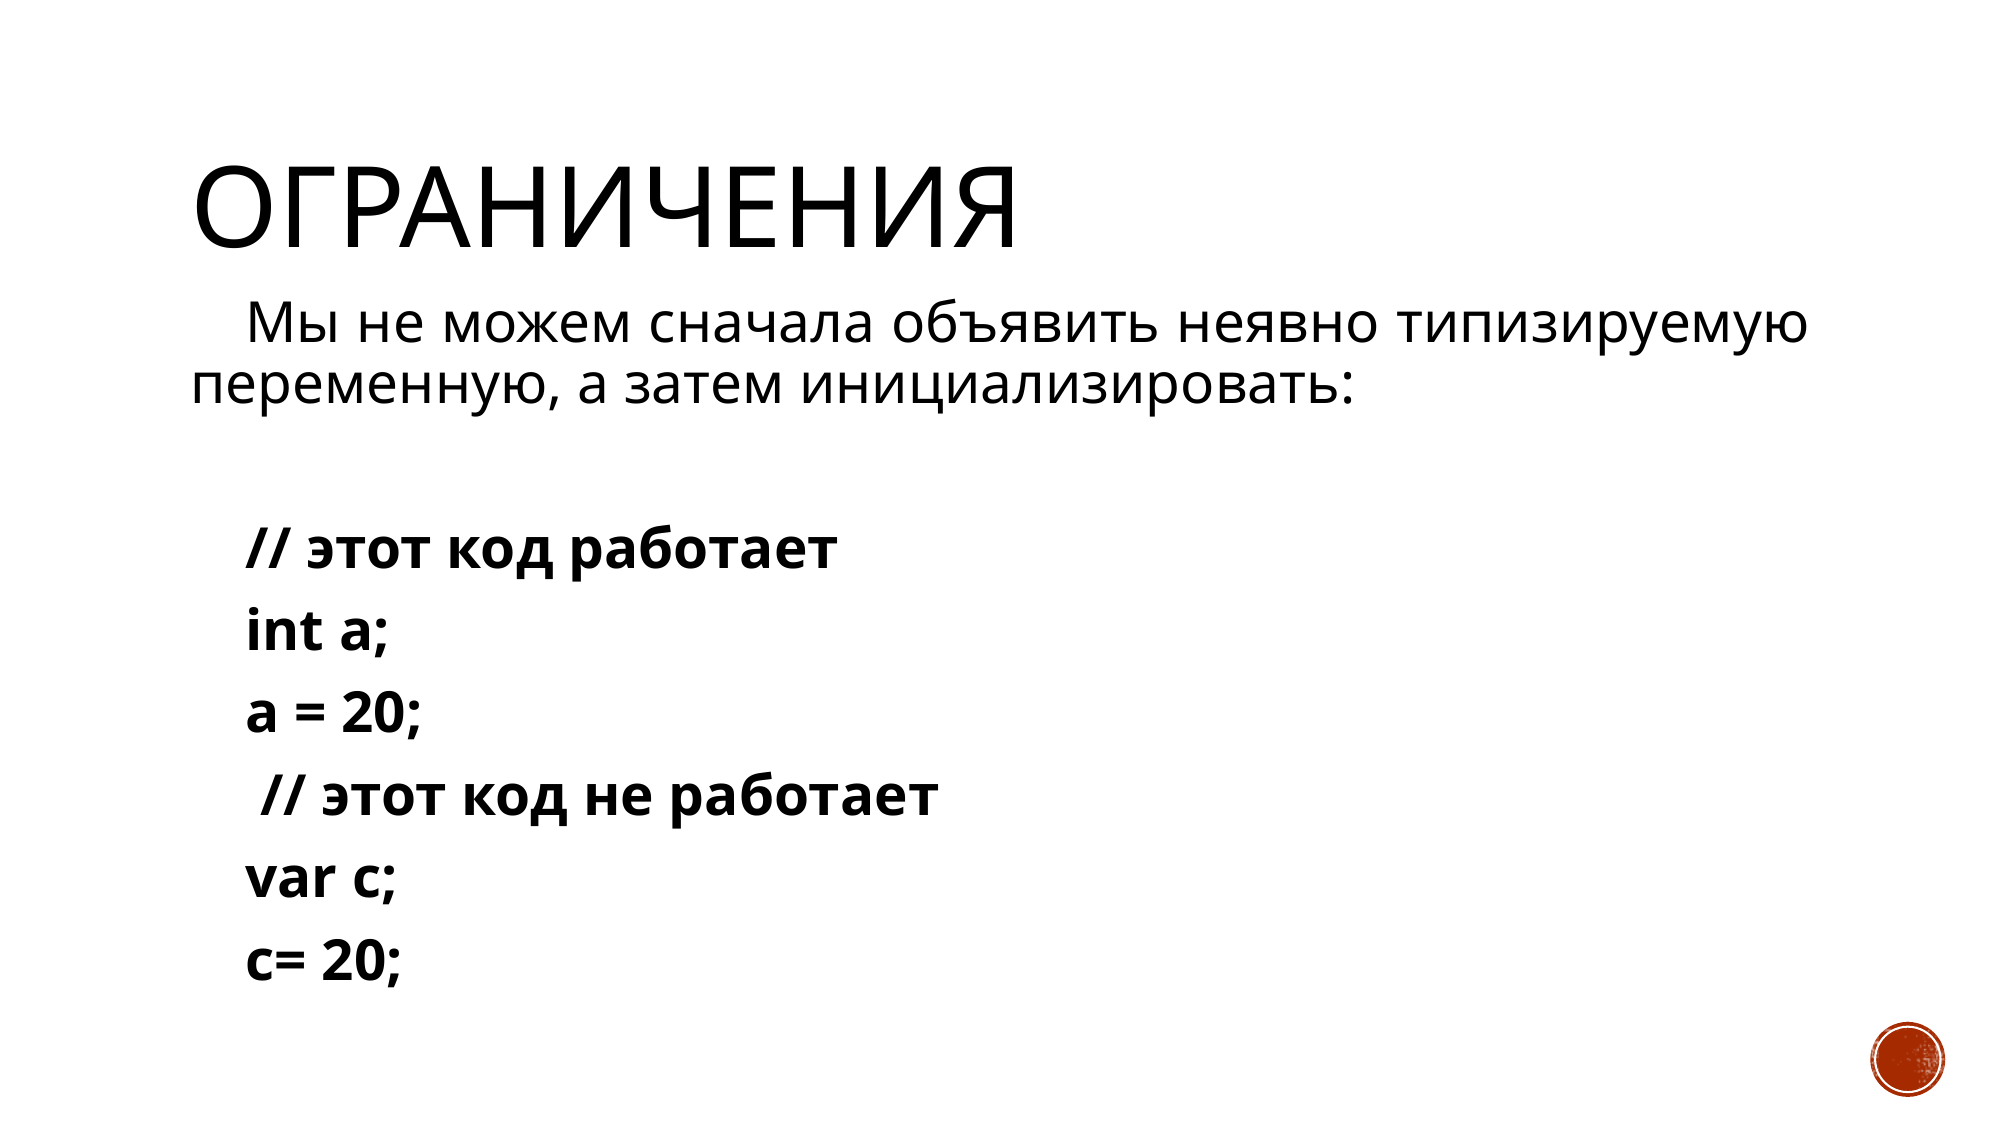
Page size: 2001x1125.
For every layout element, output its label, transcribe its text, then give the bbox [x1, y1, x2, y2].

list Мы не можем сначала объявить неявно типизируемую переменную, а затем инициализировать: // этот код работает int a; a = 20; // этот код не работает var c; c= 20; [175, 285, 1826, 1013]
title ограничения [175, 79, 1826, 285]
